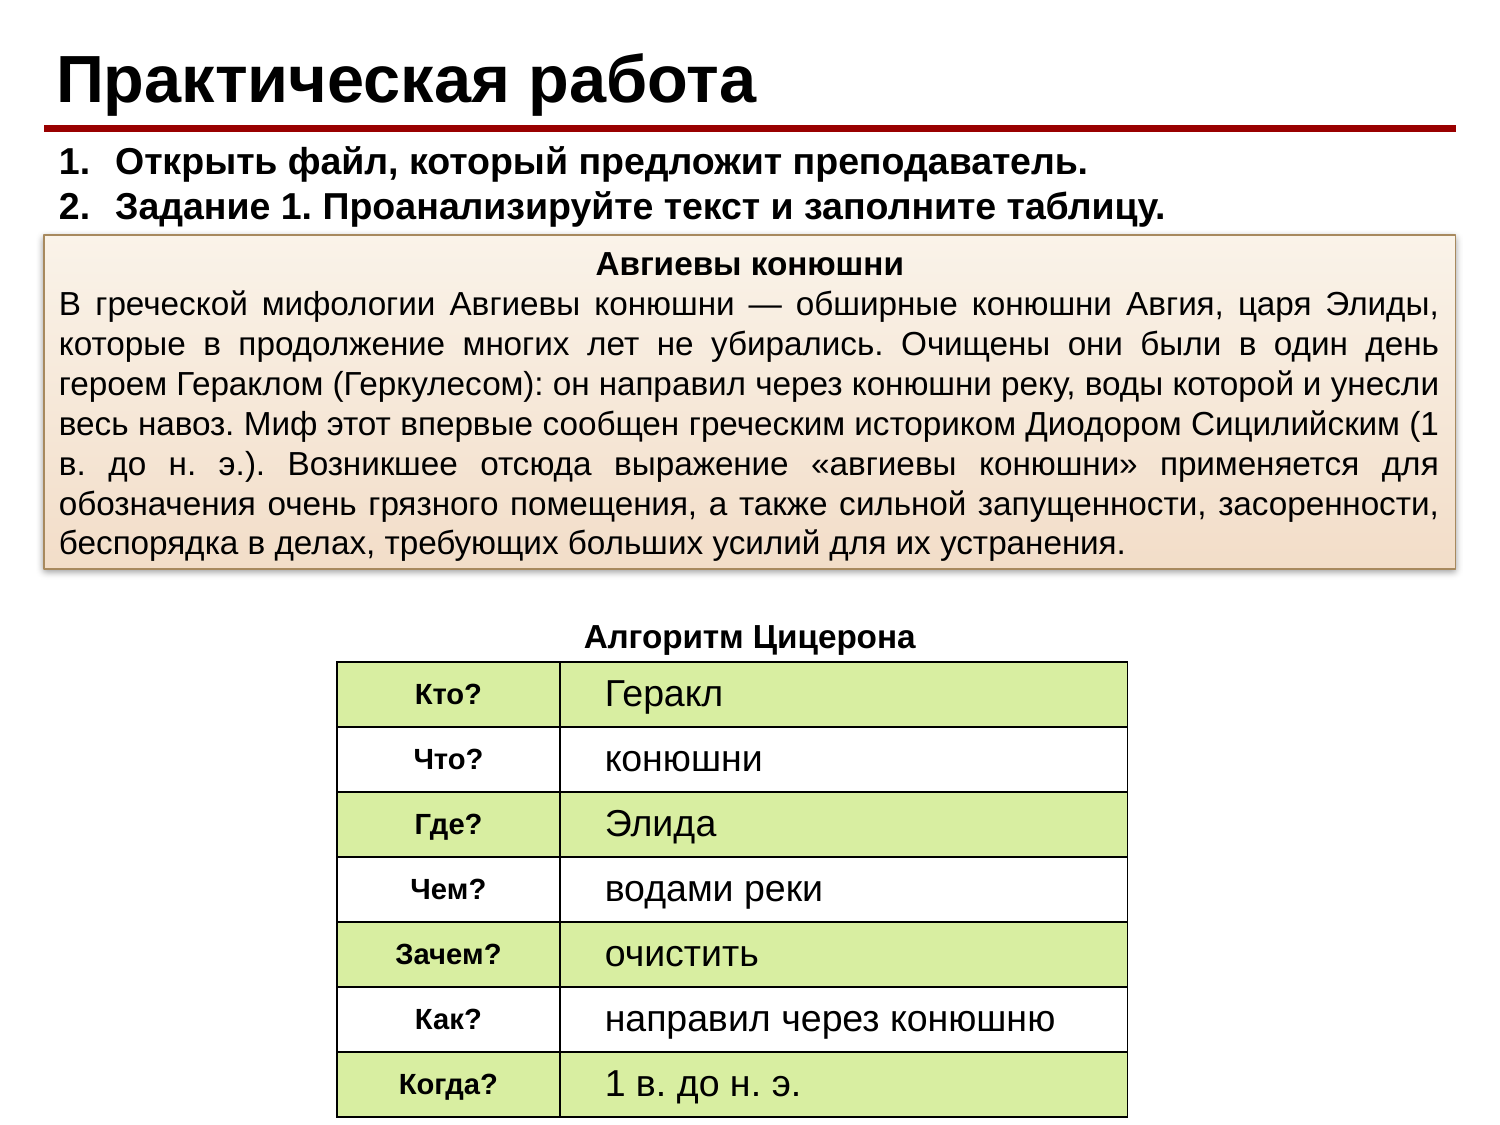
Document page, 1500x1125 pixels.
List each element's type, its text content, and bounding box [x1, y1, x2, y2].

text_box Авгиевы конюшни В греческой мифологии Авгиевы конюшни — обширные конюшни Авгия, царя Элиды, которые в продолжение многих лет не убирались. Очищены они были в один день героем Гераклом (Геркулесом): он направил через конюшни реку, воды которой и унесли весь навоз. Миф этот впервые сообщен греческим историком Диодором Сицилийским (1 в. до н. э.). Возникшее отсюда выражение «авгиевы конюшни» применяется для обозначения очень грязного помещения, а также сильной запущенности, засоренности, беспорядка в делах, требующих больших усилий для их устранения. [43, 234, 1456, 570]
text_box направил через конюшню [589, 986, 1085, 1047]
table_cell [561, 923, 1127, 986]
table_cell [561, 858, 1127, 921]
table_cell Где? [338, 793, 559, 856]
text_box Элида [589, 791, 893, 852]
table_header Кто? [338, 663, 559, 726]
text_box водами реки [589, 856, 893, 917]
table_cell Как? [338, 988, 559, 1051]
text_box Алгоритм Цицерона [568, 602, 932, 662]
text_box 1 в. до н. э. [589, 1051, 893, 1112]
table_cell [561, 728, 1127, 791]
table_cell Когда? [338, 1053, 559, 1116]
table_cell [561, 1053, 1127, 1116]
text_box Открыть файл, который предложит преподаватель. Задание 1. Проанализируйте текст и заполните таблицу. [44, 135, 1456, 233]
table_cell [561, 988, 1127, 1051]
table_cell Чем? [338, 858, 559, 921]
table_cell Зачем? [338, 923, 559, 986]
text_box Практическая работа [41, 28, 1424, 124]
text_box очистить [589, 921, 893, 982]
text_box Геракл [589, 661, 893, 722]
table_header [561, 663, 1127, 726]
table_cell Что? [338, 728, 559, 791]
table_cell [561, 793, 1127, 856]
text_box конюшни [589, 726, 893, 787]
